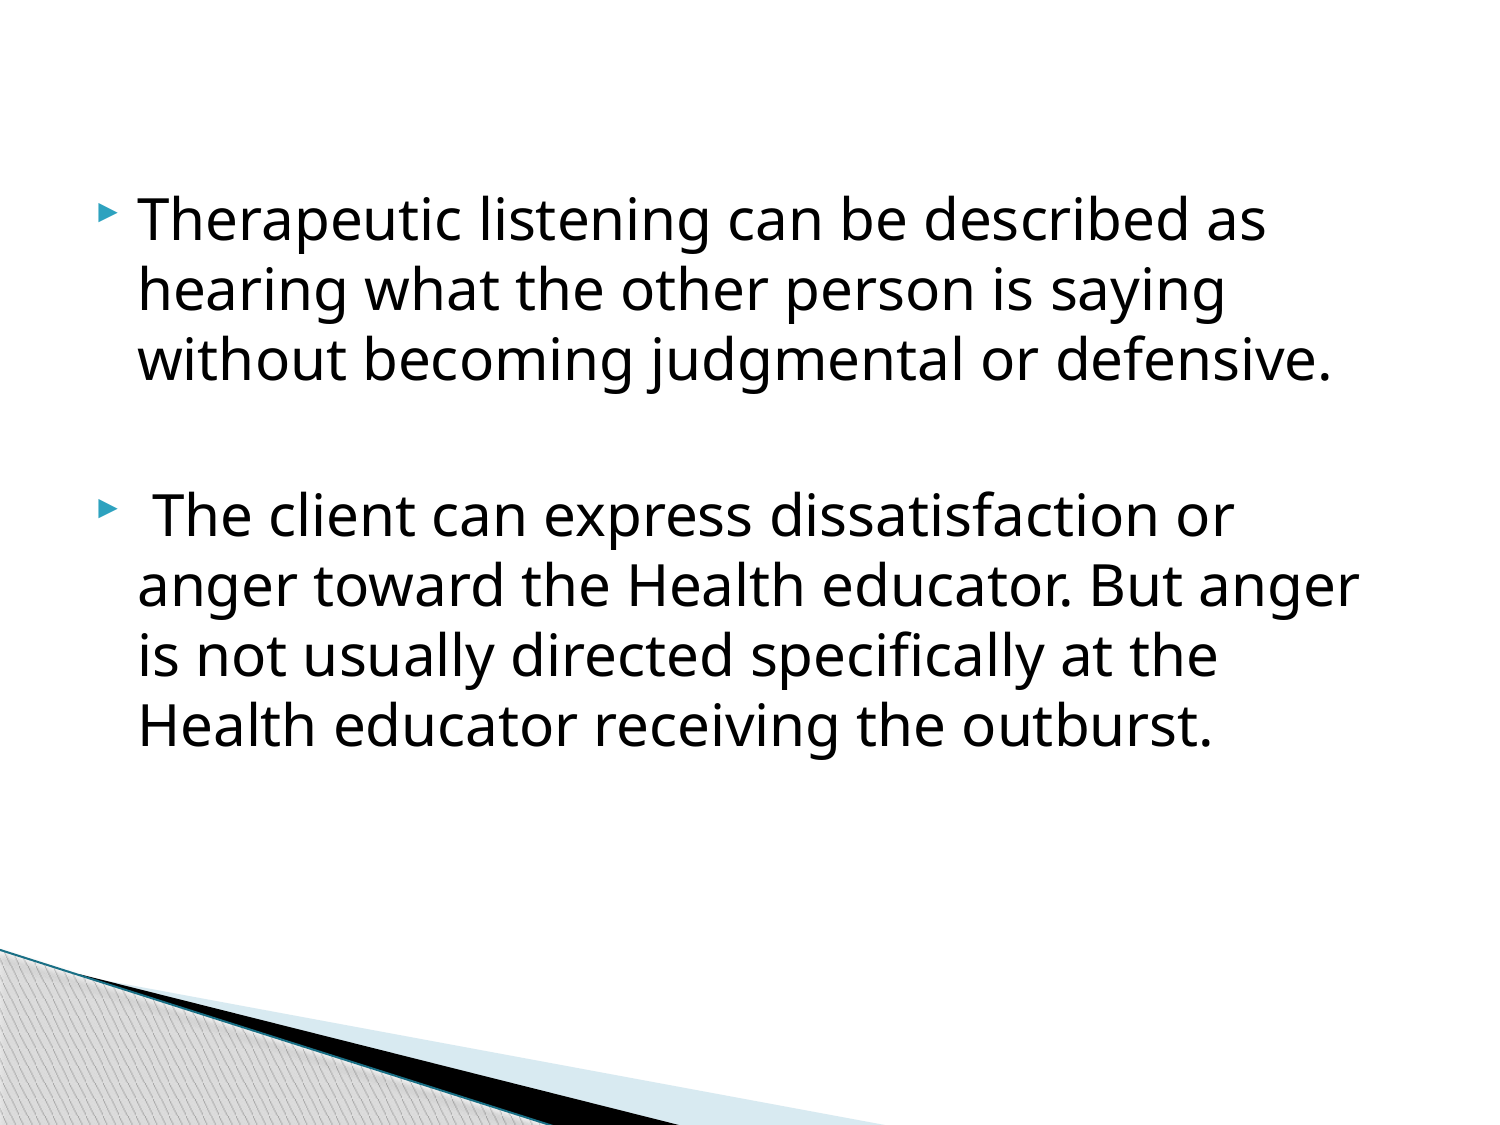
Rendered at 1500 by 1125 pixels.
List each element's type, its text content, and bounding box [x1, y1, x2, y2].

list Therapeutic listening can be described as hearing what the other person is saying without becoming judgmental or defensive. The client can express dissatisfaction or anger toward the Health educator. But anger is not usually directed specifically at the Health educator receiving the outburst. [62, 174, 1413, 788]
